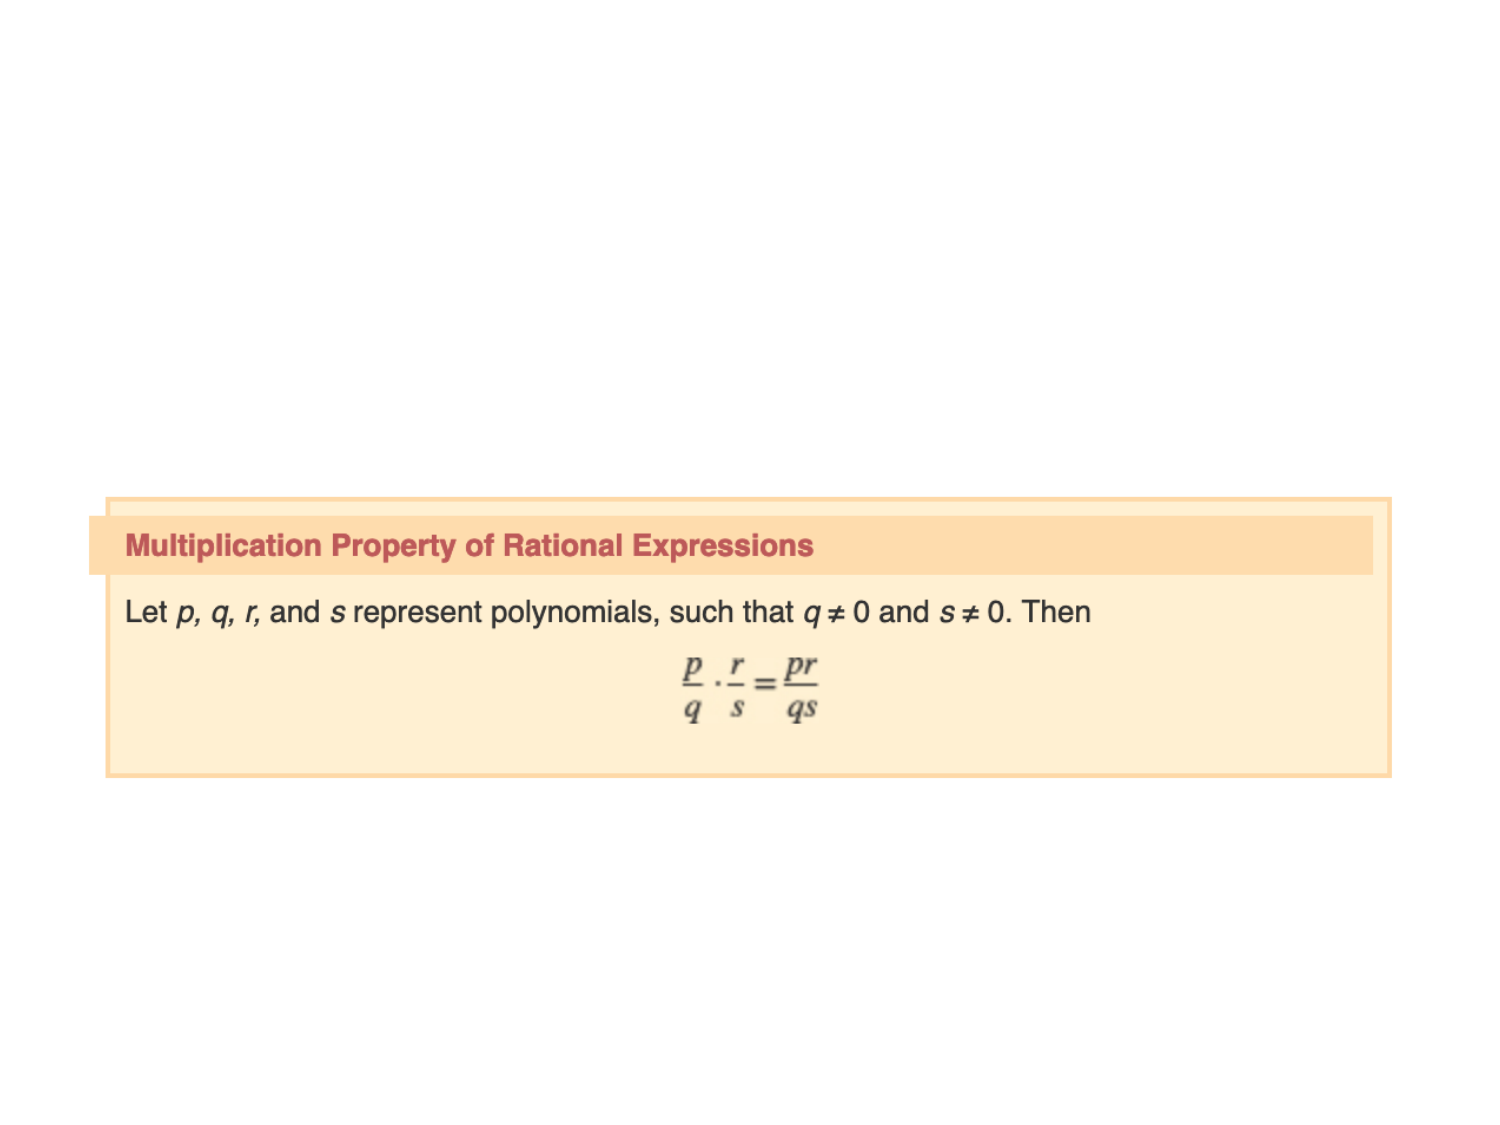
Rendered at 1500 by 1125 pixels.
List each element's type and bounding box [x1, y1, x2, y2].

list [74, 262, 1426, 1006]
